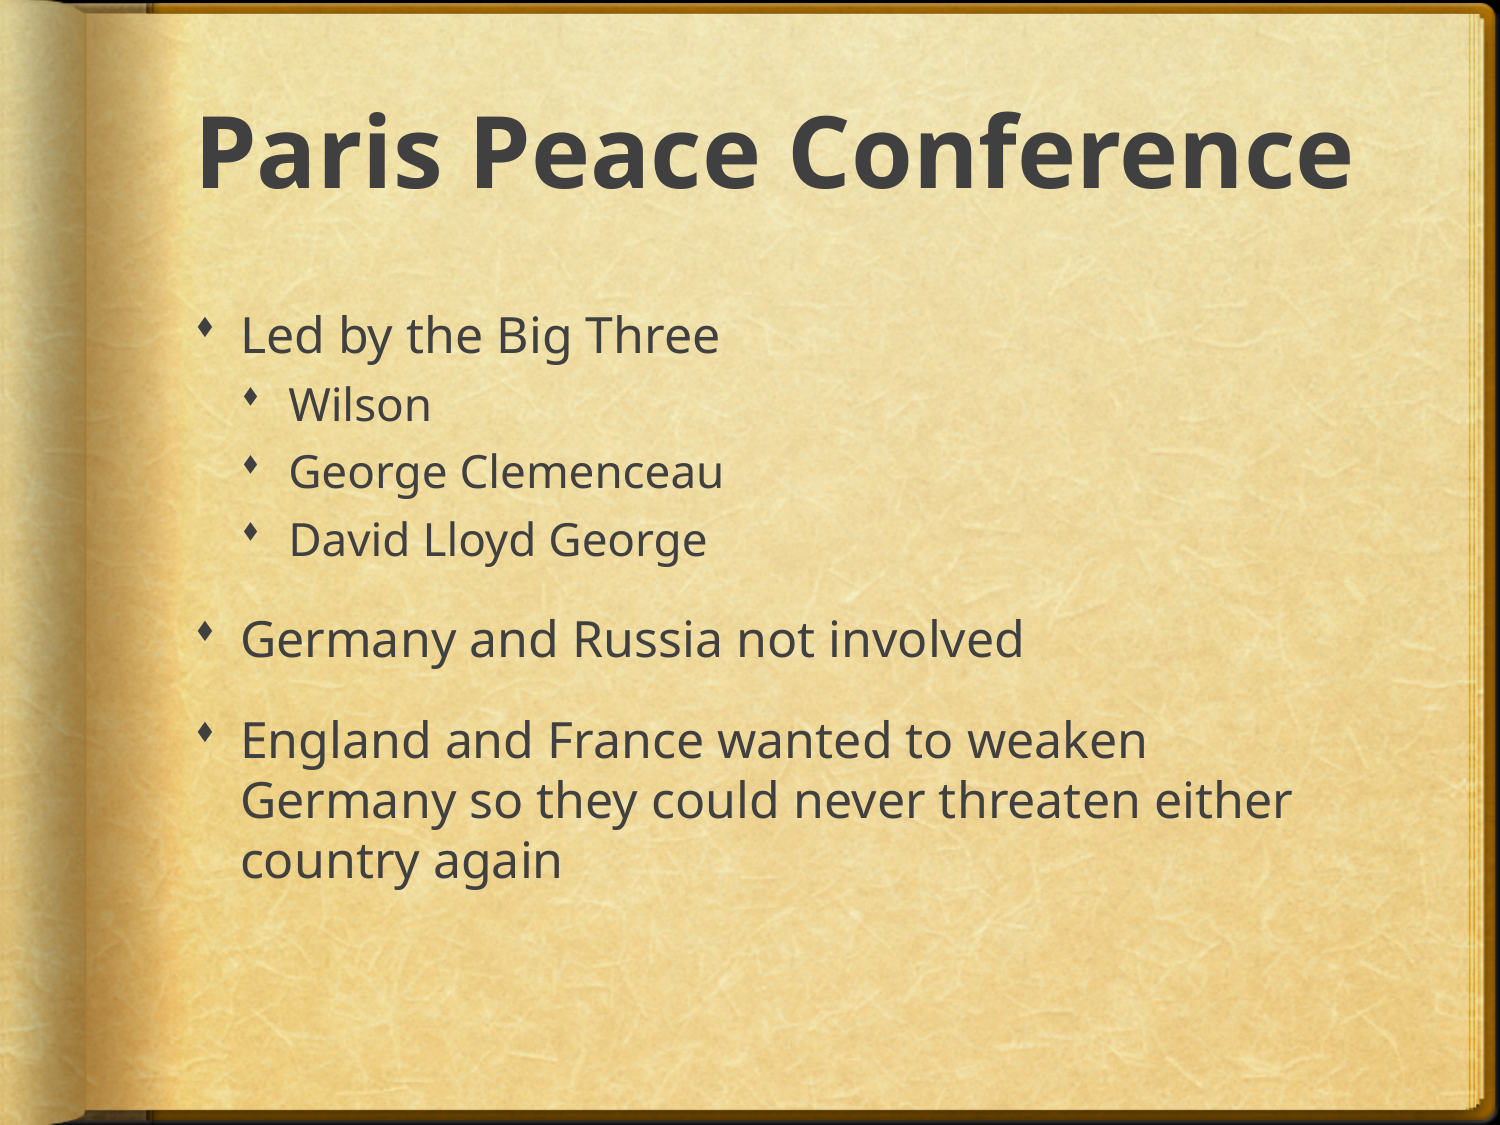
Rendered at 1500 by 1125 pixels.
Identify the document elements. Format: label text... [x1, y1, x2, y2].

picture [0, 0, 1500, 1125]
list Led by the Big Three Wilson George Clemenceau David Lloyd George Germany and Russia not involved England and France wanted to weaken Germany so they could never threaten either country again [178, 295, 1372, 1005]
title Paris Peace Conference [178, 45, 1372, 265]
